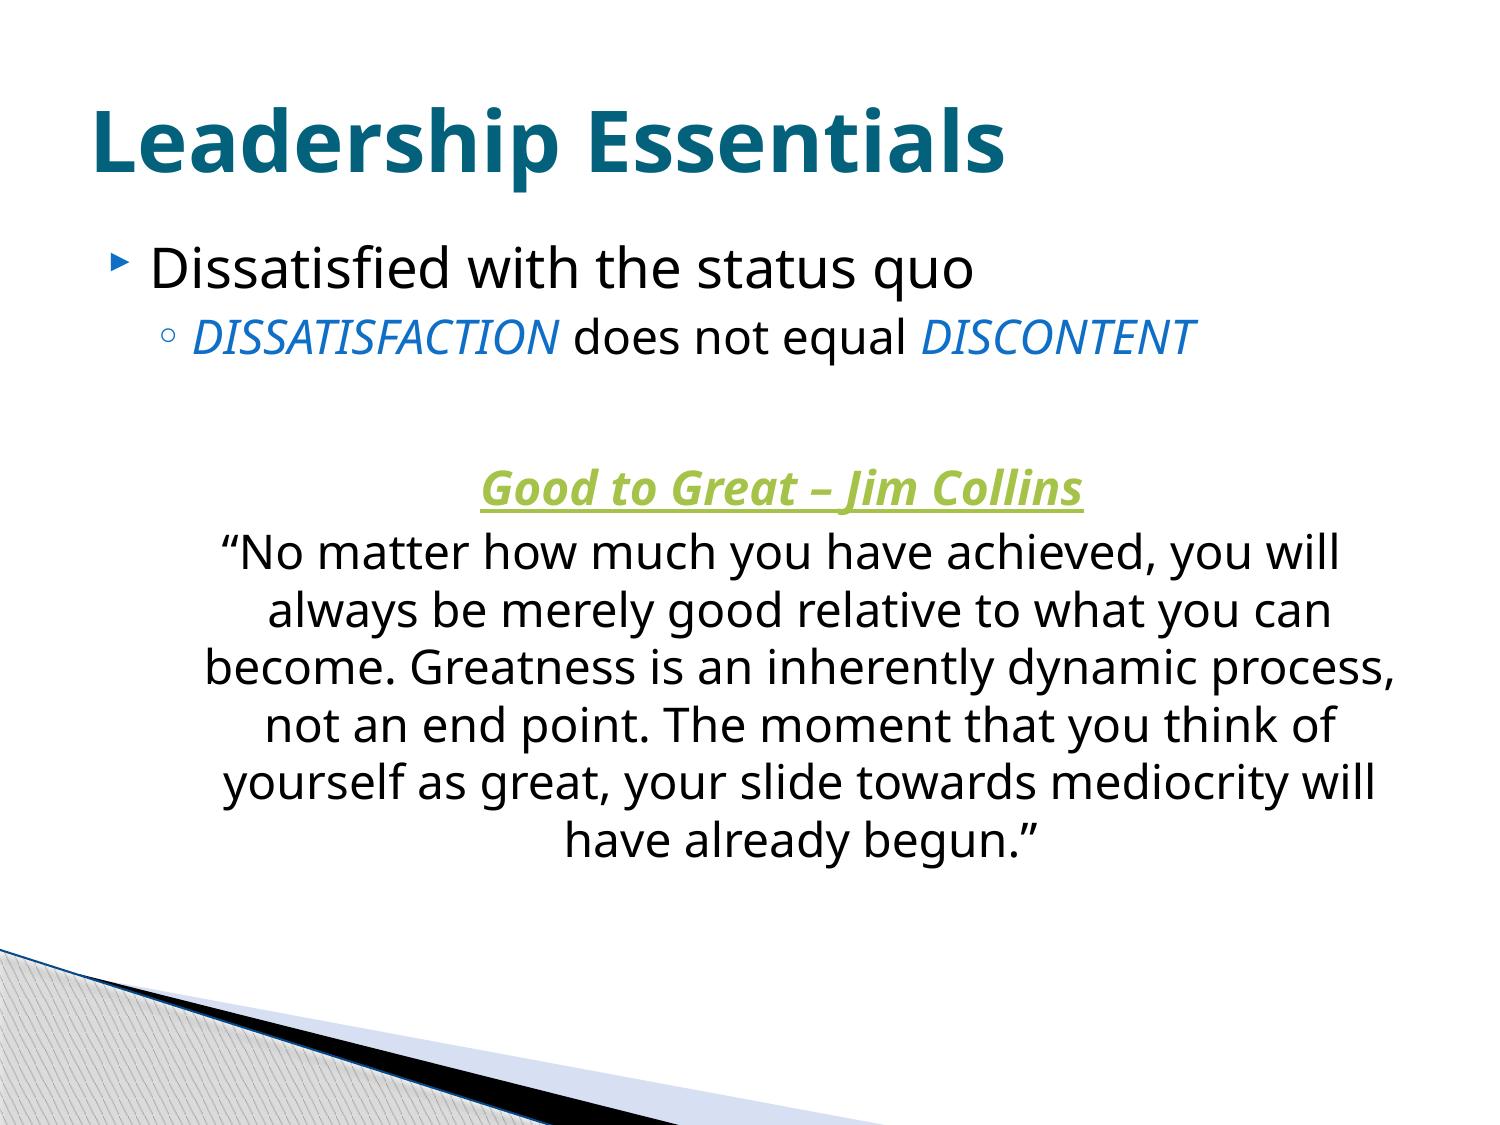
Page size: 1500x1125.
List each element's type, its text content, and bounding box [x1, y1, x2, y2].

list Dissatisfied with the status quo DISSATISFACTION does not equal DISCONTENT Good to Great – Jim Collins “No matter how much you have achieved, you will always be merely good relative to what you can become. Greatness is an inherently dynamic process, not an end point. The moment that you think of yourself as great, your slide towards mediocrity will have already begun.” [75, 233, 1425, 968]
title Leadership Essentials [75, 45, 1425, 233]
